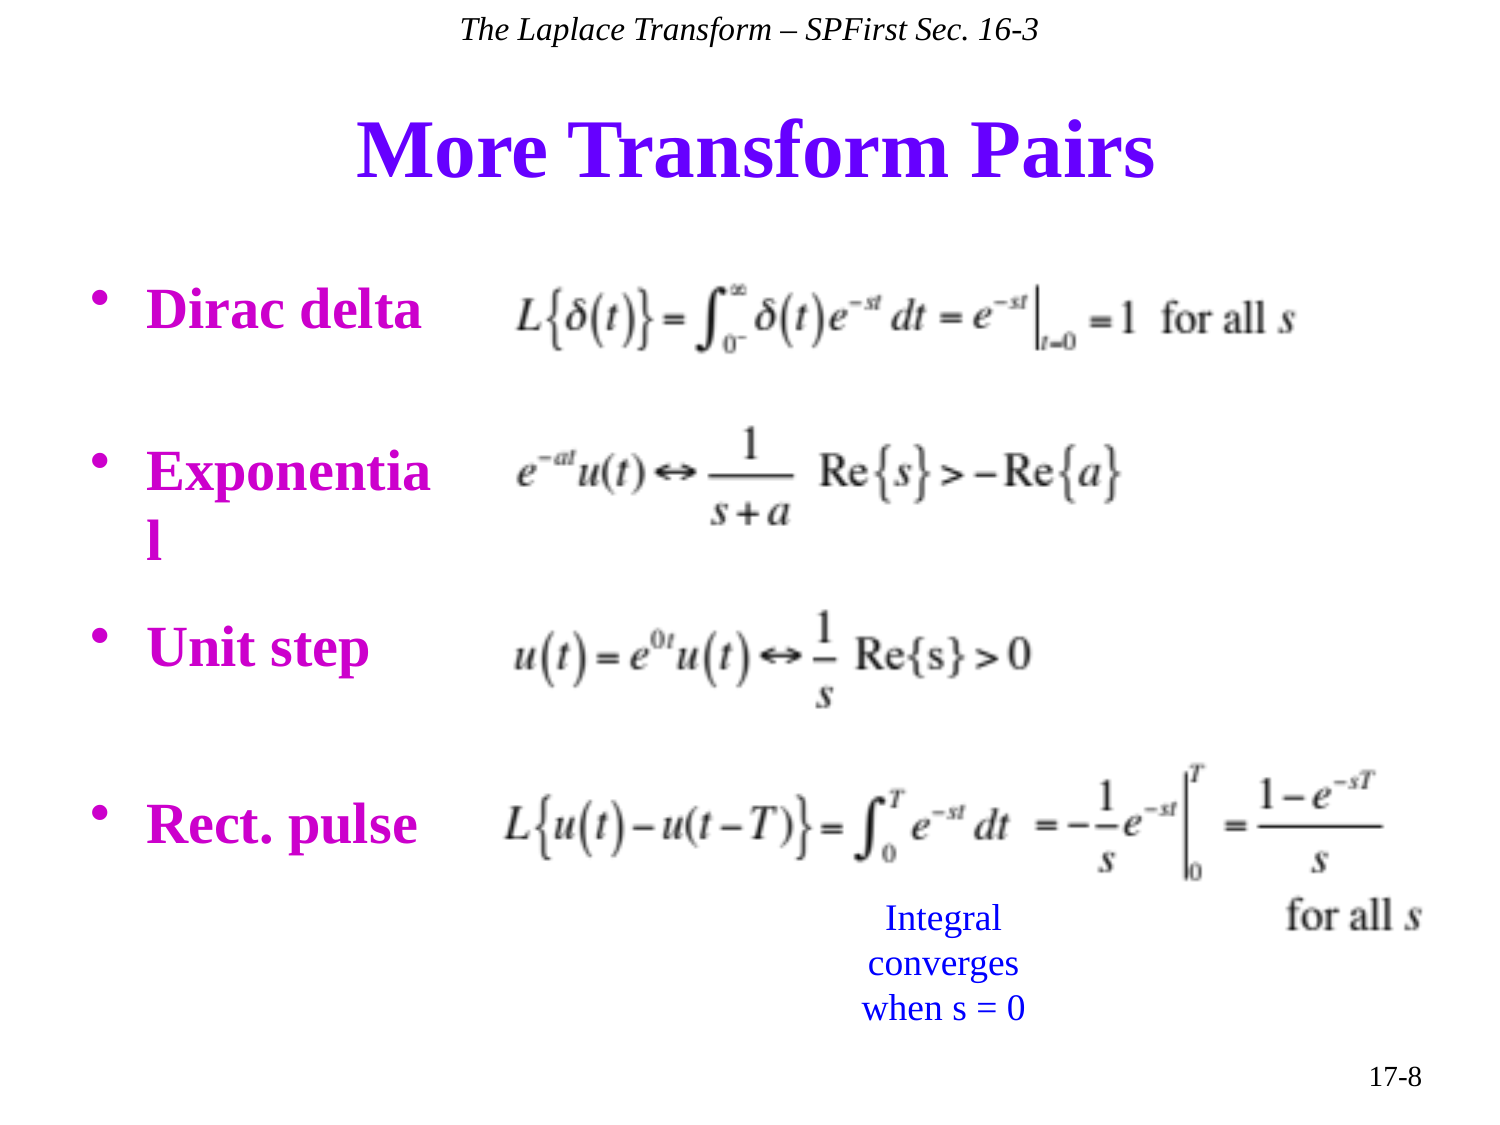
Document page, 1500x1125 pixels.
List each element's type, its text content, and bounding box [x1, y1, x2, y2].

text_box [935, 276, 1080, 360]
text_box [508, 595, 1036, 713]
text_box Rect. pulse [74, 777, 463, 865]
text_box Exponential [74, 424, 463, 513]
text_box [1084, 290, 1301, 341]
list Dirac delta [75, 262, 463, 350]
text_box The Laplace Transform – SPFirst Sec. 16-3 [0, 0, 1500, 55]
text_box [512, 412, 1126, 530]
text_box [816, 779, 1015, 870]
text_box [510, 270, 931, 360]
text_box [497, 789, 811, 867]
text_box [1029, 755, 1214, 888]
slide_number 17-8 [1124, 1049, 1438, 1125]
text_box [1218, 762, 1388, 877]
title More Transform Pairs [75, 55, 1438, 238]
text_box Integral converges when s = 0 [824, 886, 1063, 1036]
text_box Unit step [74, 600, 463, 688]
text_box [1281, 887, 1426, 938]
